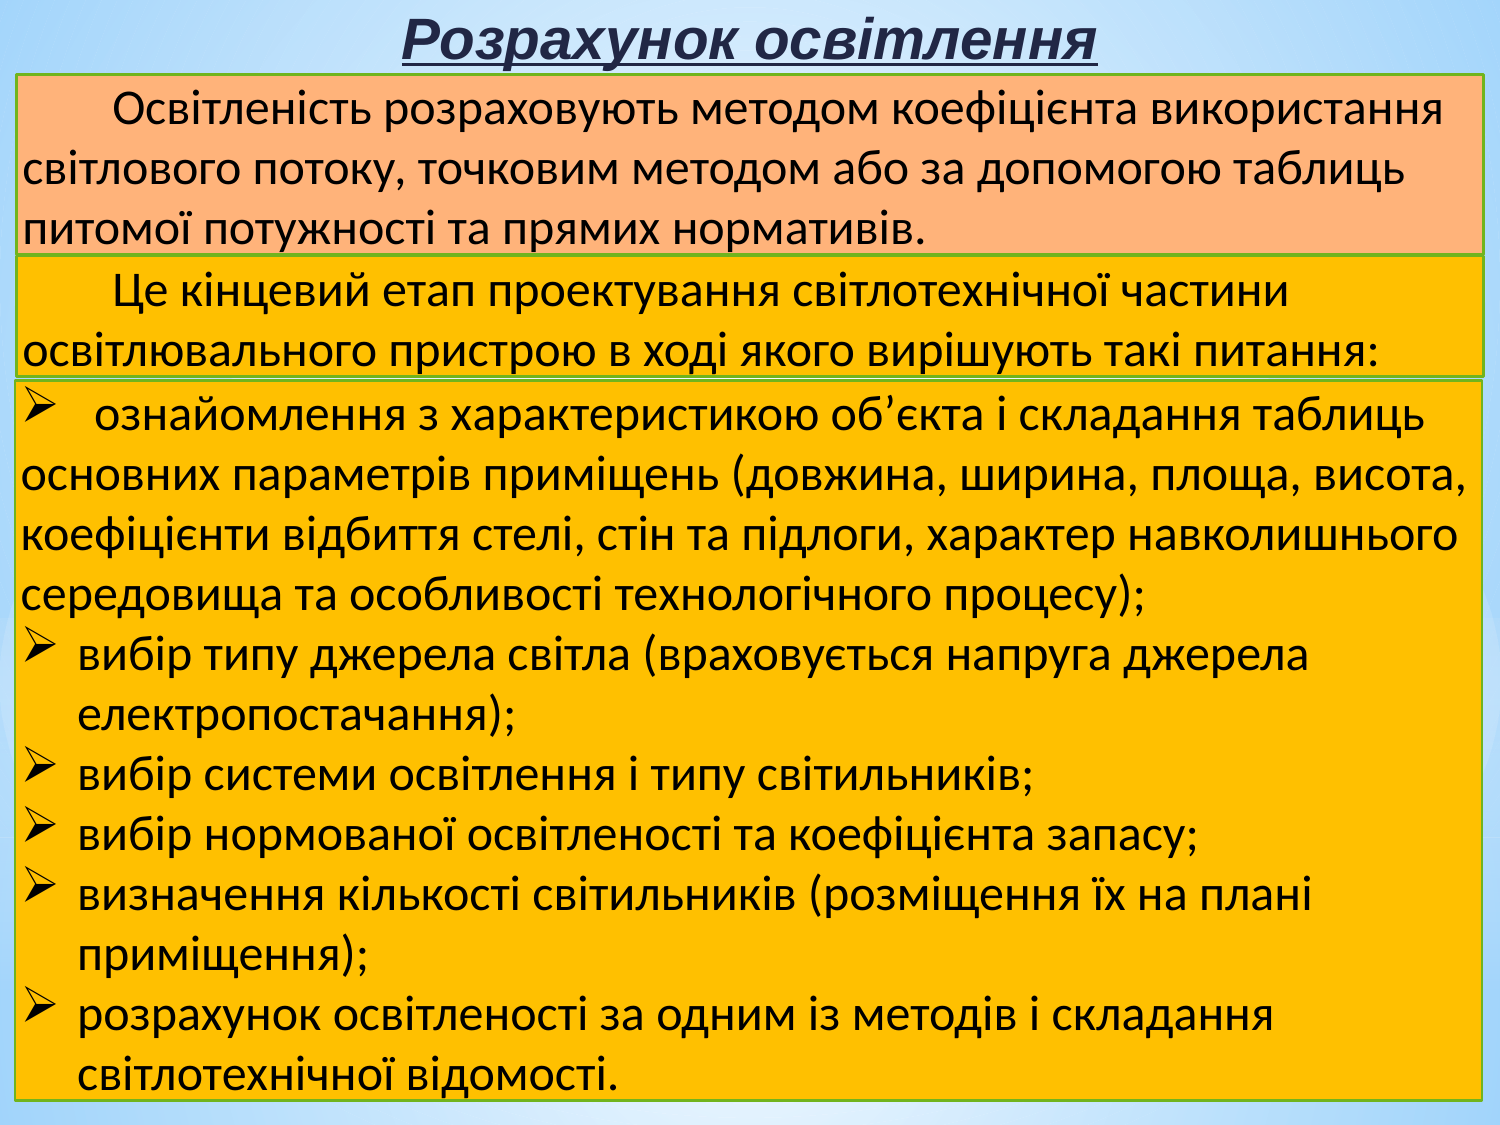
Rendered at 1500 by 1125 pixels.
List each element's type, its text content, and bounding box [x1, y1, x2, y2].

text_box Освітленість розраховують методом коефіцієнта використання світлового потоку, точковим методом або за допомогою таблиць питомої потужності та прямих нормативів. [15, 73, 1485, 255]
text_box Розрахунок освітлення [17, 11, 1483, 72]
text_box Це кінцевий етап проектування світлотехнічної частини освітлювального пристрою в ході якого вирішують такі питання: [15, 255, 1485, 378]
text_box ознайомлення з характеристикою об’єкта і складання таблиць основних параметрів приміщень (довжина, ширина, площа, висота, коефіцієнти відбиття стелі, стін та підлоги, характер навколишнього середовища та особливості технологічного процесу); вибір типу джерела світла (враховується напруга джерела електропостачання); вибір системи освітлення і типу світильників; вибір нормованої освітленості та коефіцієнта запасу; визначення кількості світильників (розміщення їх на плані приміщення); розрахунок освітленості за одним із методів і складання світлотехнічної відомості. [14, 379, 1483, 1102]
